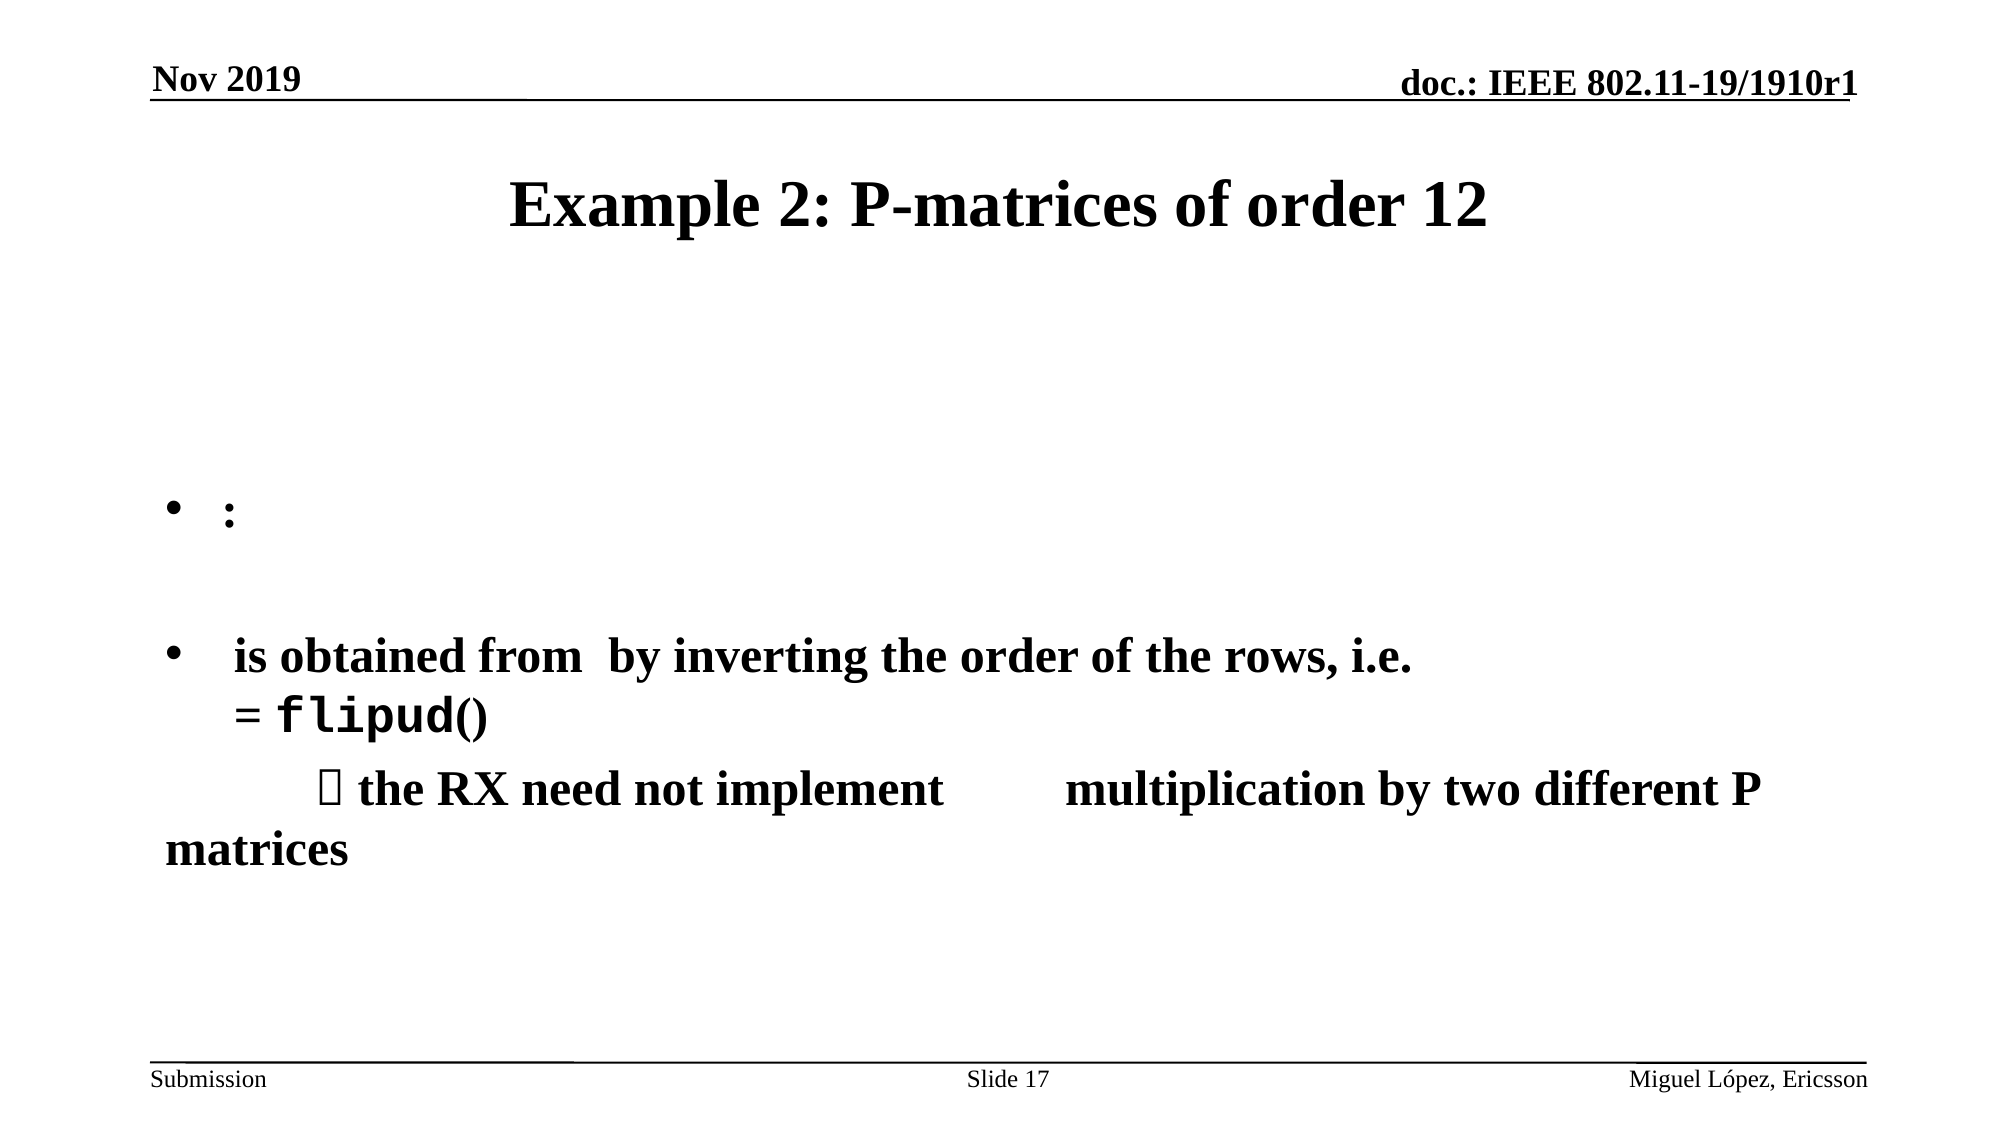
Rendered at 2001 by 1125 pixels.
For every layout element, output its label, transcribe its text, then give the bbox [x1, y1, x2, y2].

title Example 2: P-matrices of order 12 [149, 112, 1850, 288]
slide_number Slide 17 [950, 1061, 1067, 1123]
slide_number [152, 54, 563, 100]
footer Miguel López, Ericsson [1171, 1061, 1869, 1093]
